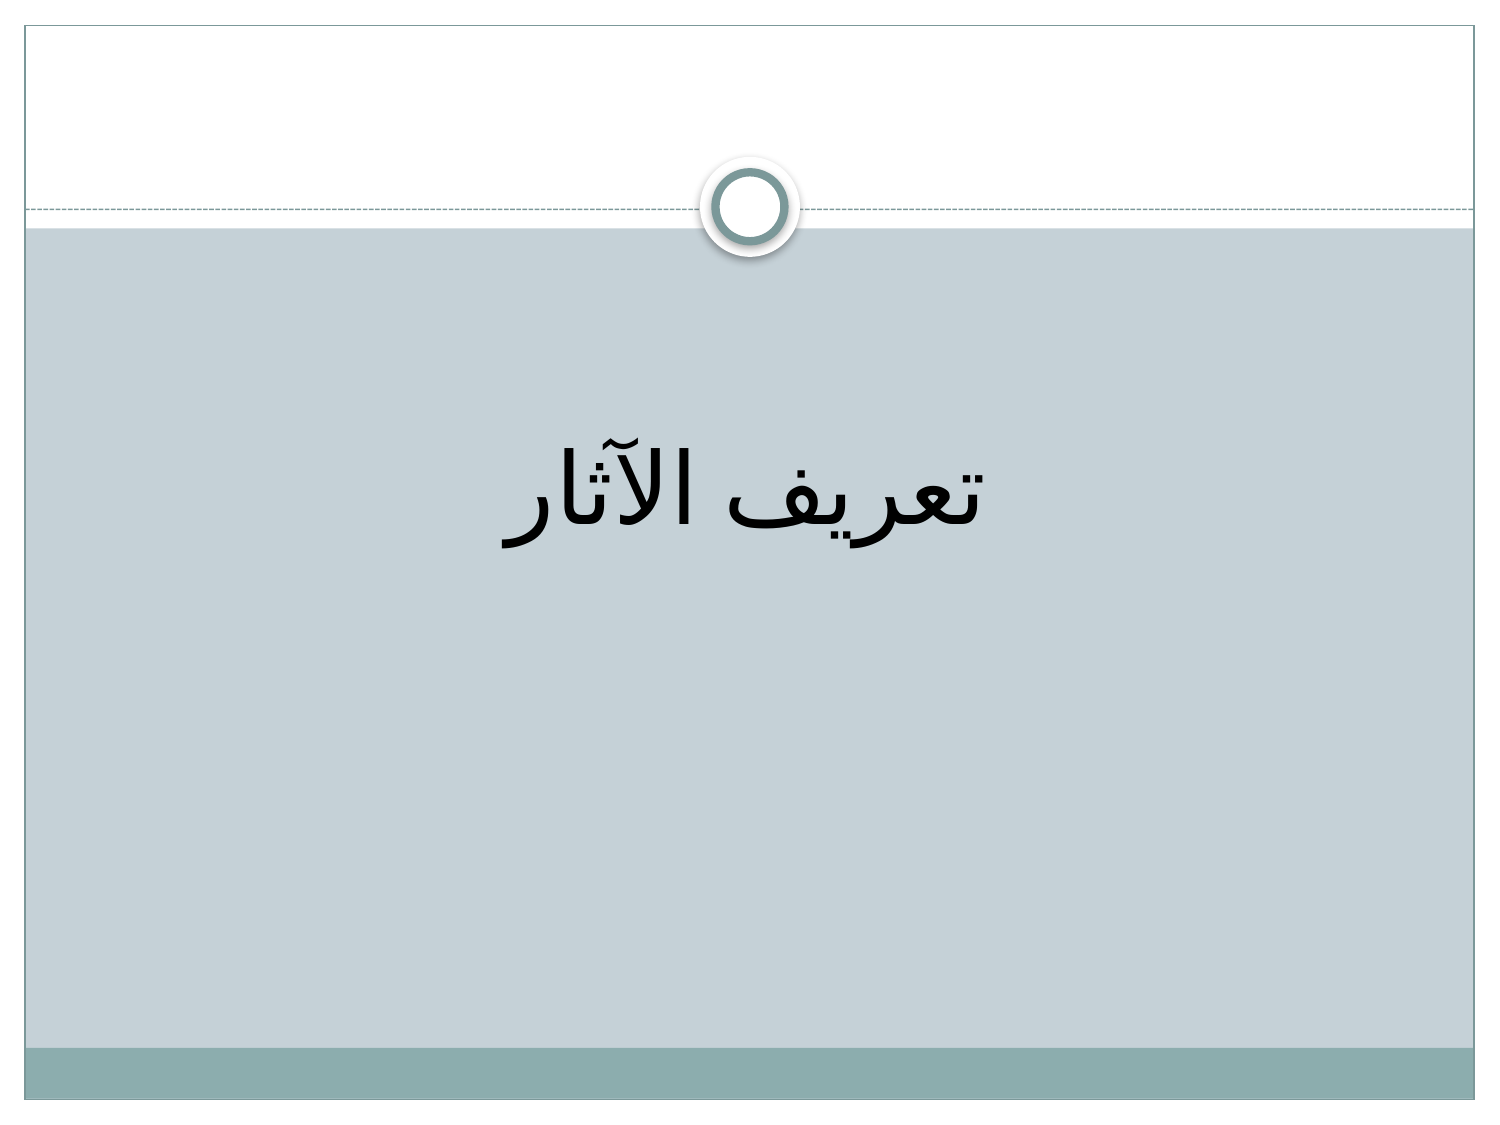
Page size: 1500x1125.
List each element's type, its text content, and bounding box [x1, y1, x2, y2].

list تعريف الآثار [49, 250, 1445, 1001]
